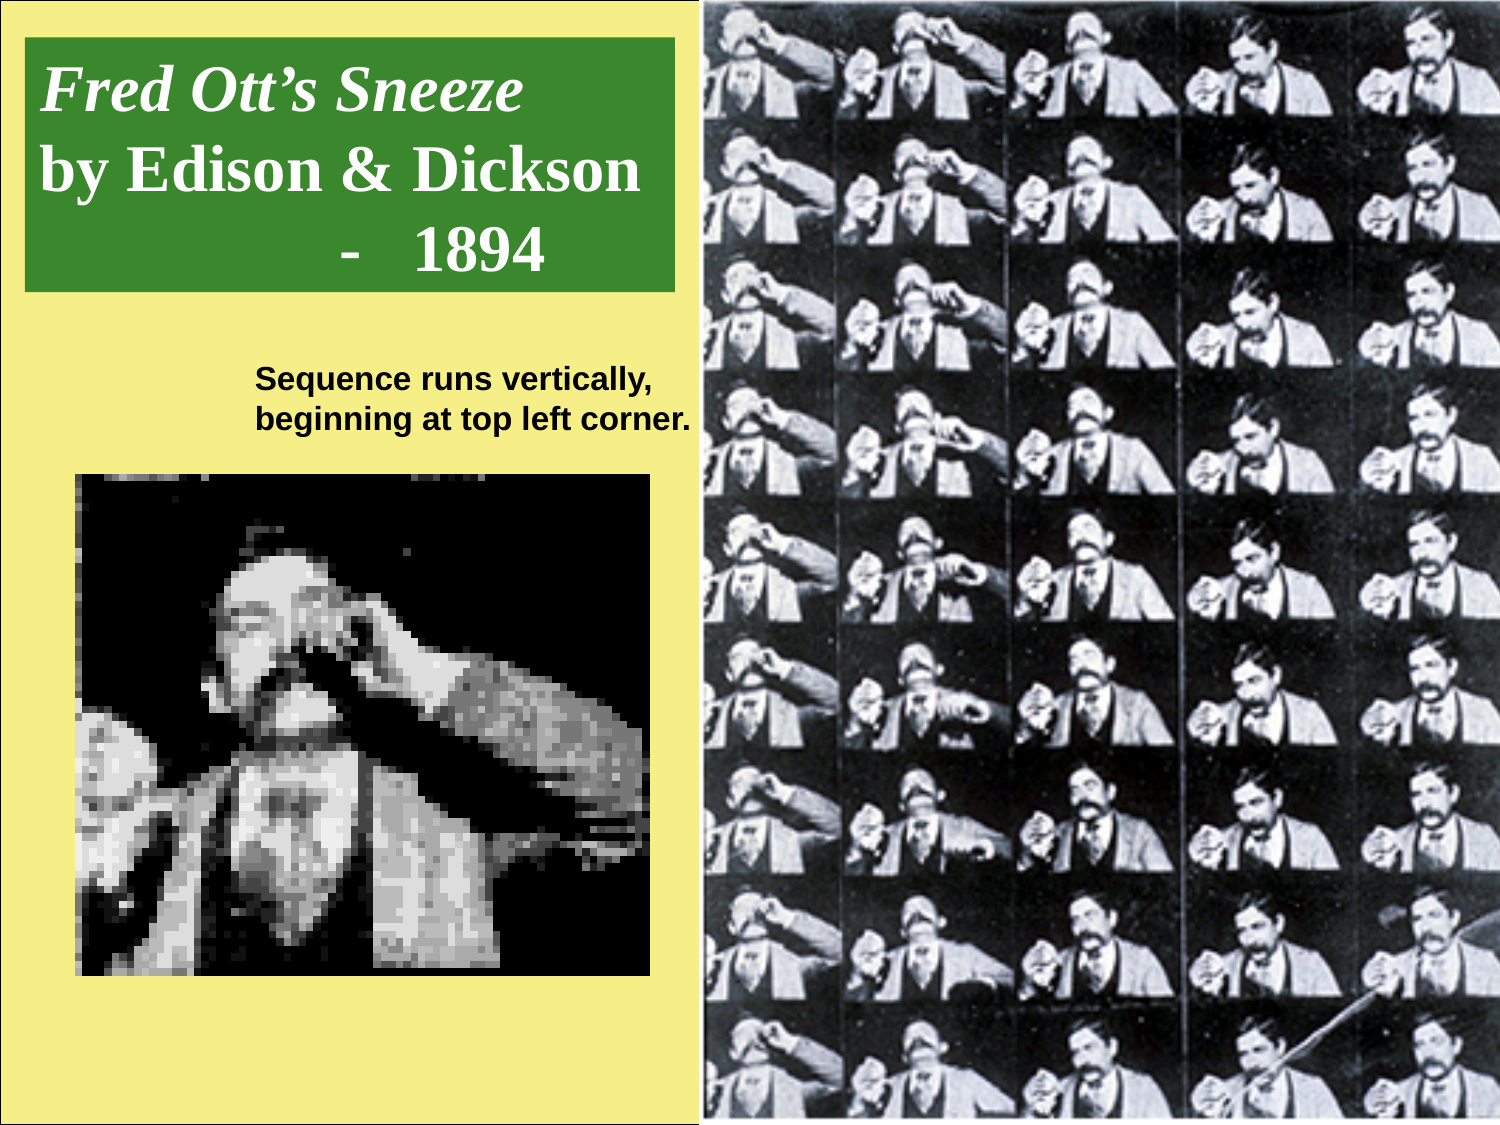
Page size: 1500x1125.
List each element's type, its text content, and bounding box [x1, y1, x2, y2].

text_box Sequence runs vertically, beginning at top left corner. [240, 349, 694, 445]
text_box [0, 0, 697, 1125]
picture [74, 474, 651, 977]
text_box Fred Ott’s Sneeze by Edison & Dickson - 1894 [24, 37, 675, 293]
picture [699, 0, 1500, 1125]
